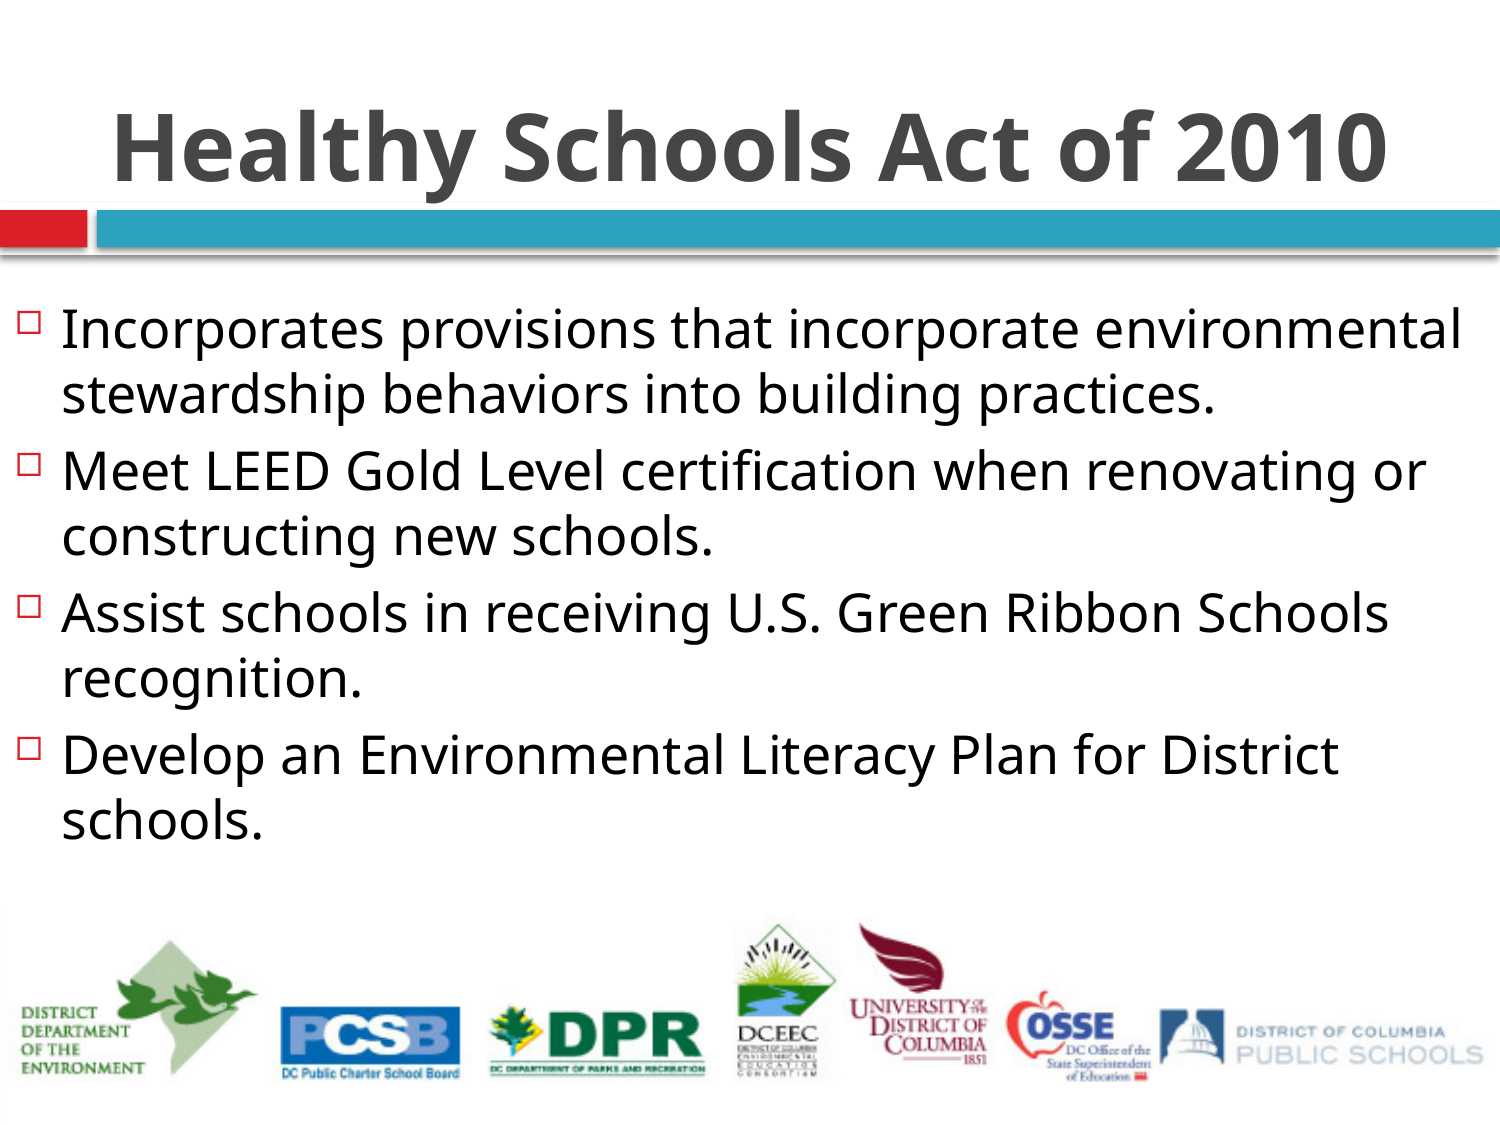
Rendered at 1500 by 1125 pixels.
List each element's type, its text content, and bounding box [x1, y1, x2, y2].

picture [0, 906, 1500, 1125]
list Incorporates provisions that incorporate environmental stewardship behaviors into building practices. Meet LEED Gold Level certification when renovating or constructing new schools. Assist schools in receiving U.S. Green Ribbon Schools recognition. Develop an Environmental Literacy Plan for District schools. [0, 287, 1500, 875]
title Healthy Schools Act of 2010 [0, 50, 1500, 238]
